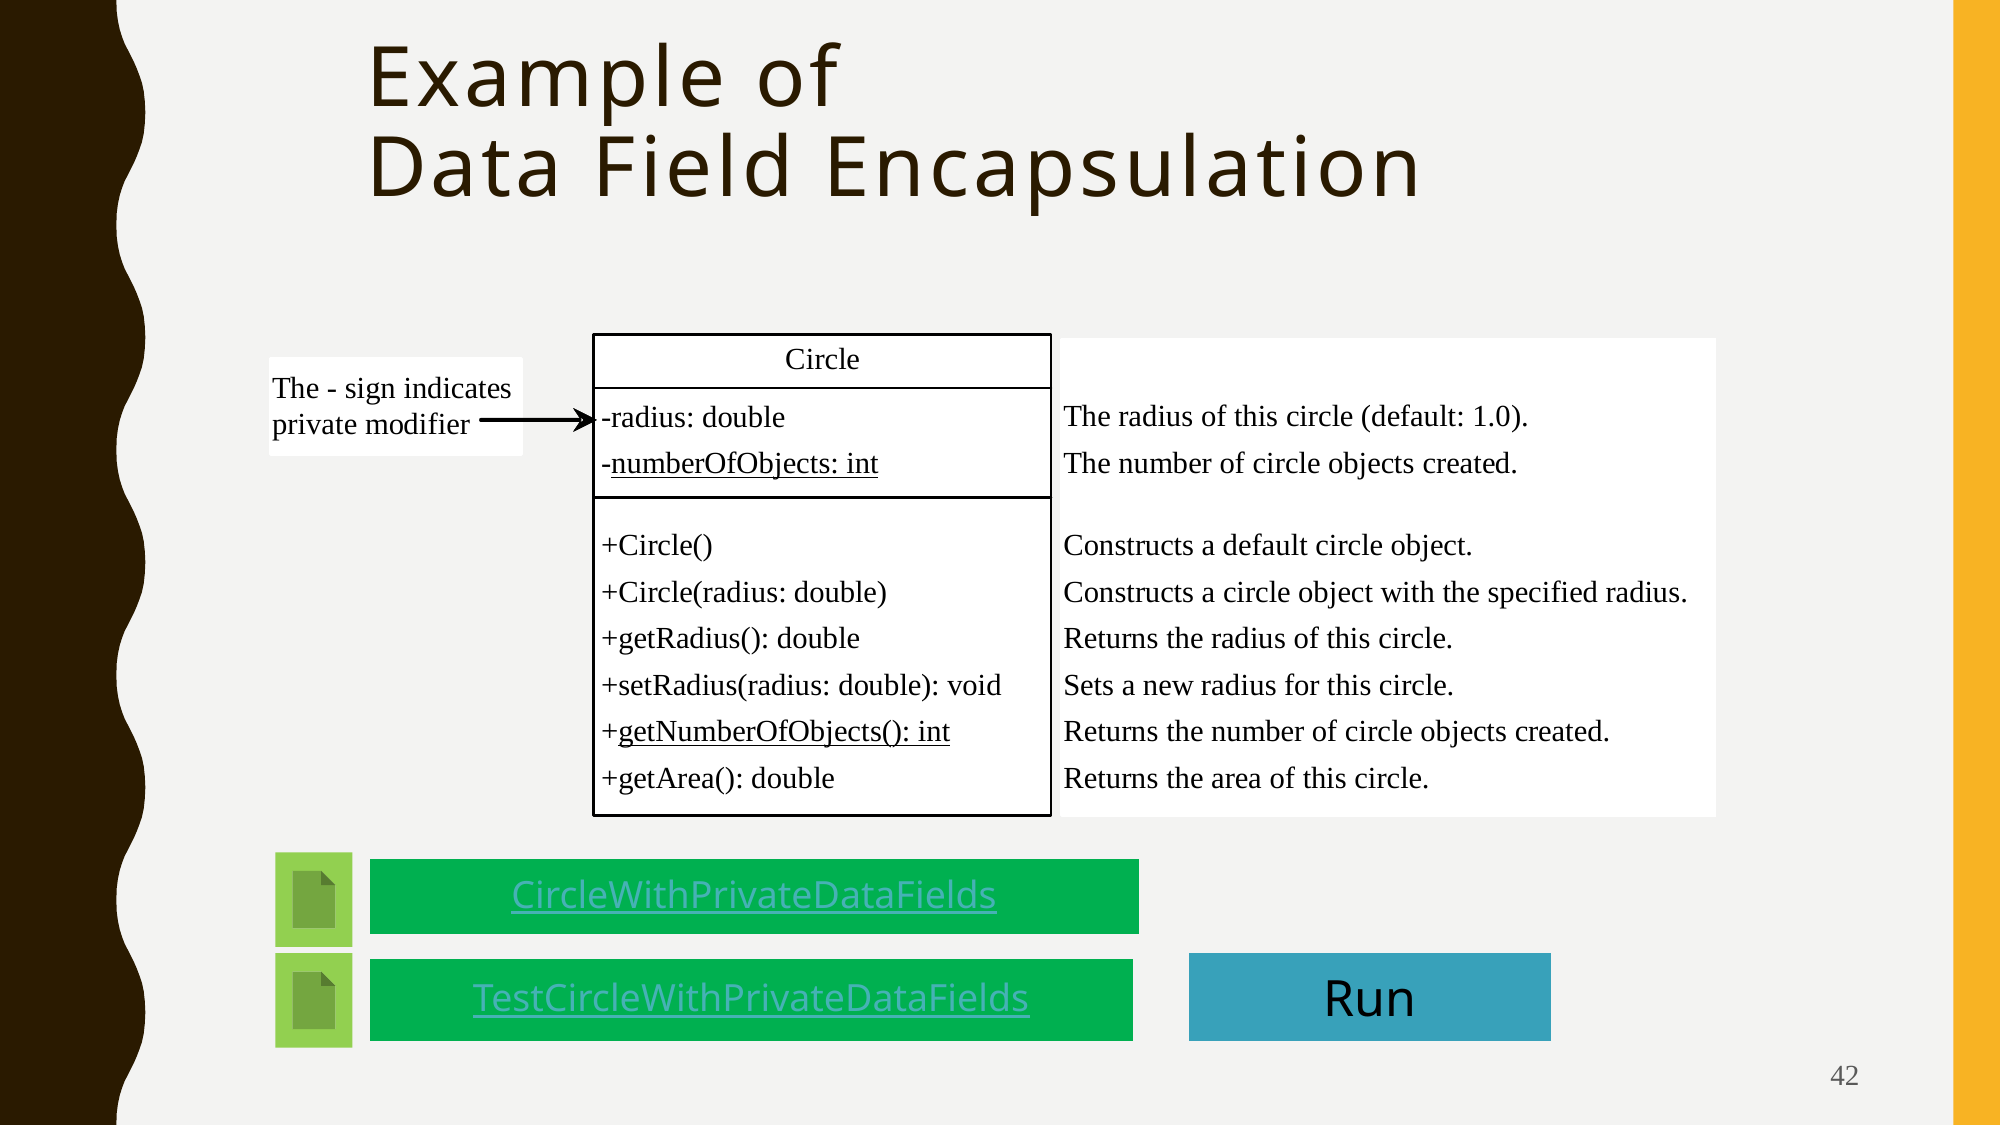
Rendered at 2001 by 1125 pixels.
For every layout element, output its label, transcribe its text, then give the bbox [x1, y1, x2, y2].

text_box CircleWithPrivateDataFields [369, 858, 1139, 934]
title Example of Data Field Encapsulation [351, 27, 1656, 223]
text_box [275, 852, 353, 947]
slide_number 42 [1412, 1045, 1875, 1103]
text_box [251, 310, 1716, 832]
text_box Run [1189, 953, 1552, 1041]
text_box TestCircleWithPrivateDataFields [369, 959, 1133, 1041]
text_box [275, 953, 353, 1048]
